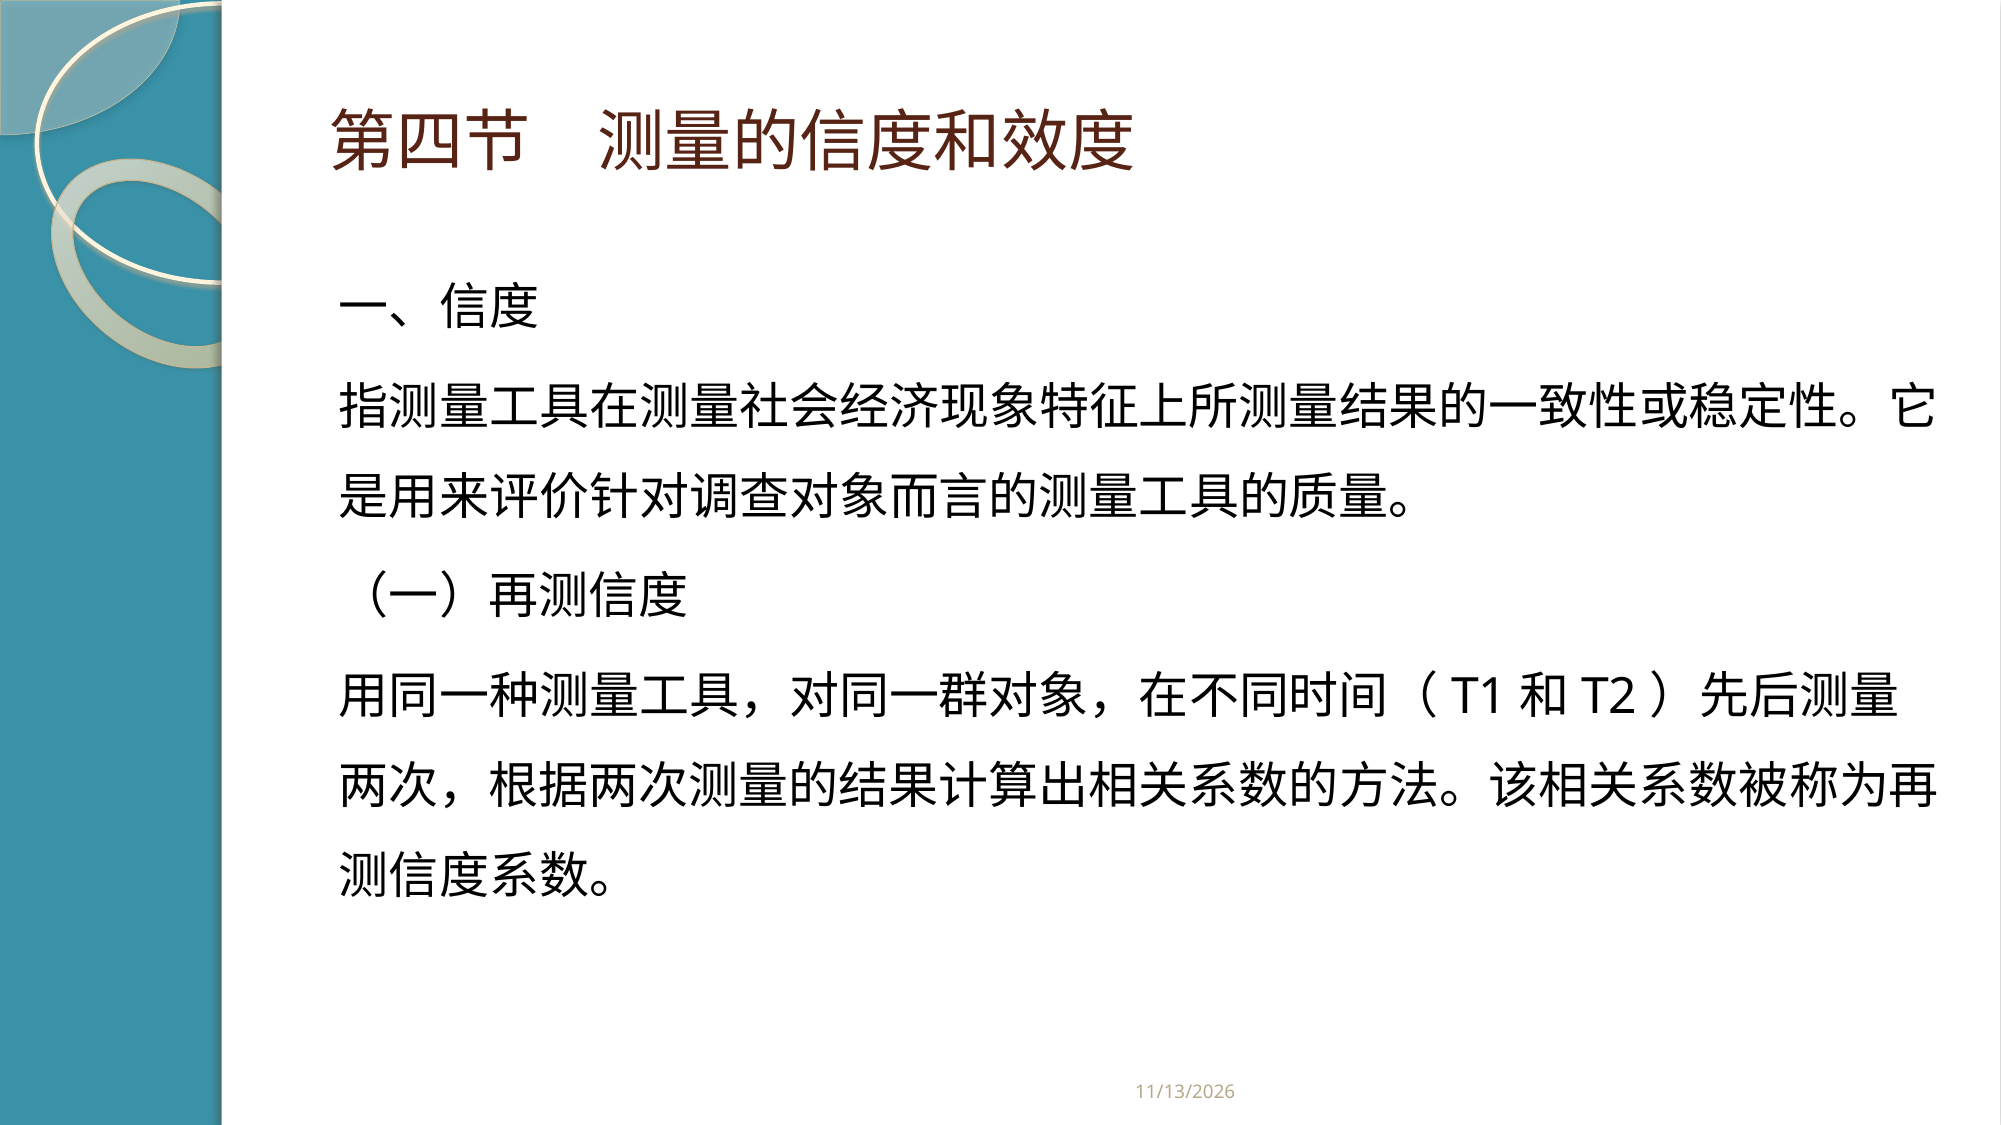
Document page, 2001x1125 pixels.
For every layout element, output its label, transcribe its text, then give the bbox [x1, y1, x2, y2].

title 第四节 测量的信度和效度 [313, 45, 1954, 233]
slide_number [783, 1034, 1250, 1113]
list 一、信度 指测量工具在测量社会经济现象特征上所测量结果的一致性或稳定性。它是用来评价针对调查对象而言的测量工具的质量。 （一）再测信度 用同一种测量工具，对同一群对象，在不同时间（T1和T2）先后测量两次，根据两次测量的结果计算出相关系数的方法。该相关系数被称为再测信度系数。 [313, 237, 1954, 1025]
